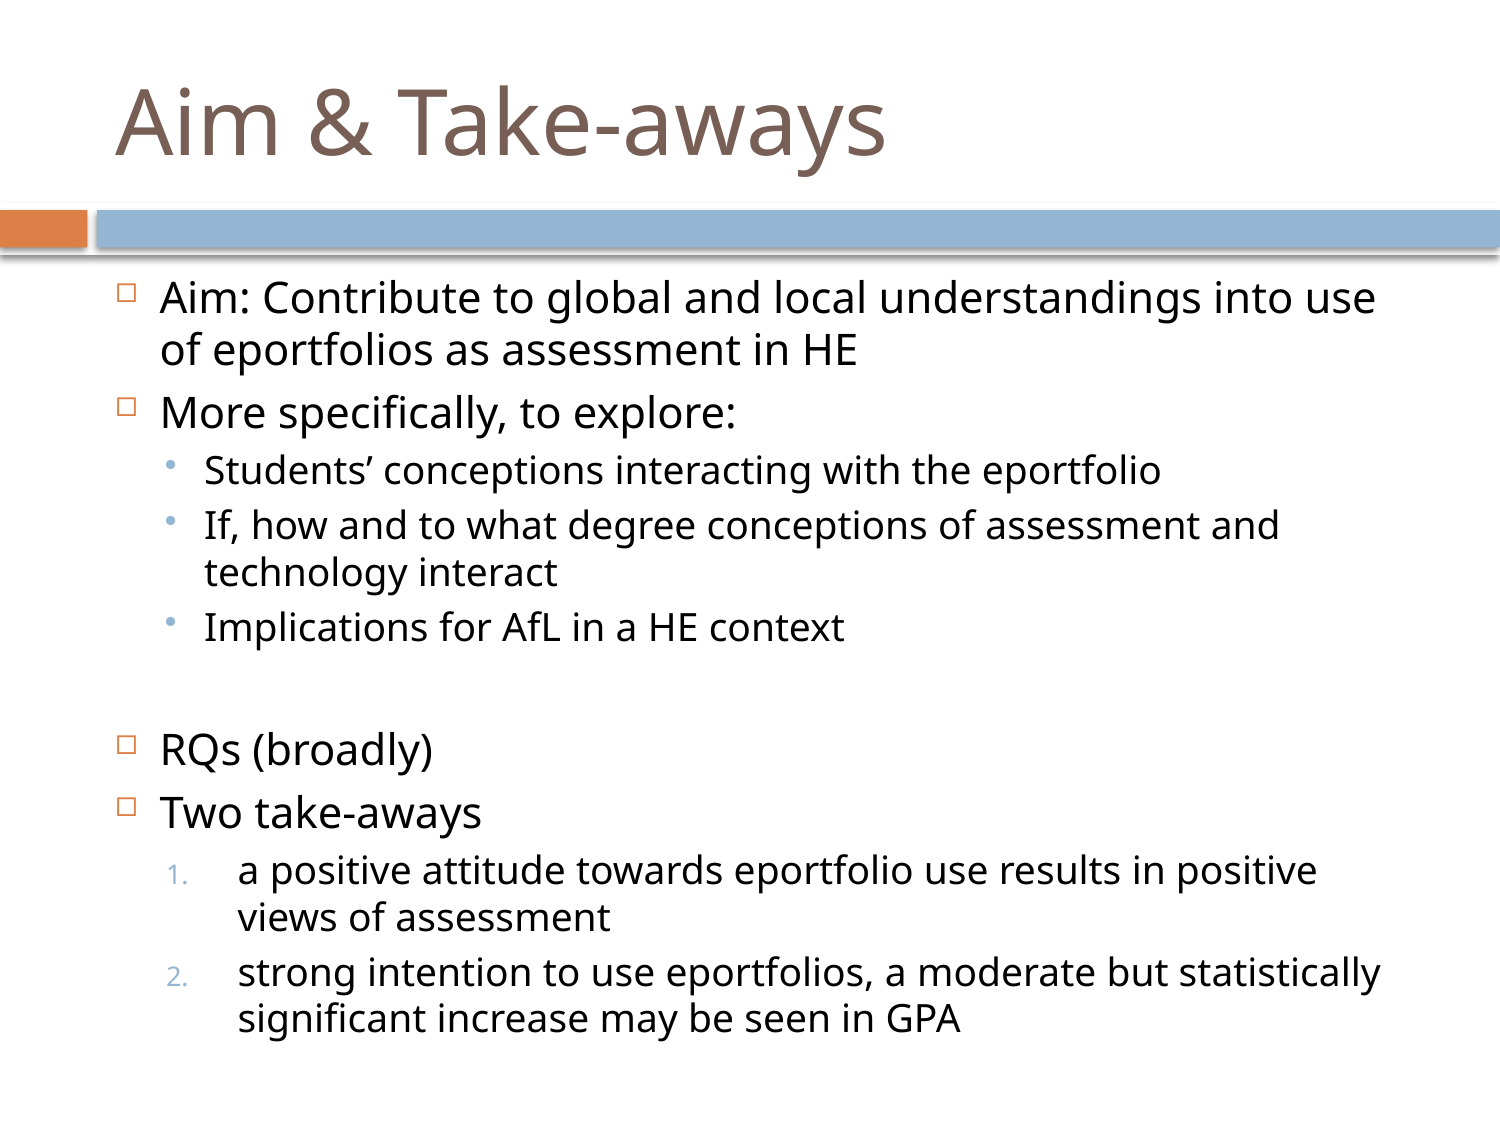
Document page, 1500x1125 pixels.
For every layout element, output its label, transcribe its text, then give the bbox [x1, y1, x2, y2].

list Aim: Contribute to global and local understandings into use of eportfolios as assessment in HE More specifically, to explore: Students’ conceptions interacting with the eportfolio If, how and to what degree conceptions of assessment and technology interact Implications for AfL in a HE context RQs (broadly) Two take-aways a positive attitude towards eportfolio use results in positive views of assessment strong intention to use eportfolios, a moderate but statistically significant increase may be seen in GPA [100, 262, 1438, 1051]
title Aim & Take-aways [100, 37, 1438, 200]
